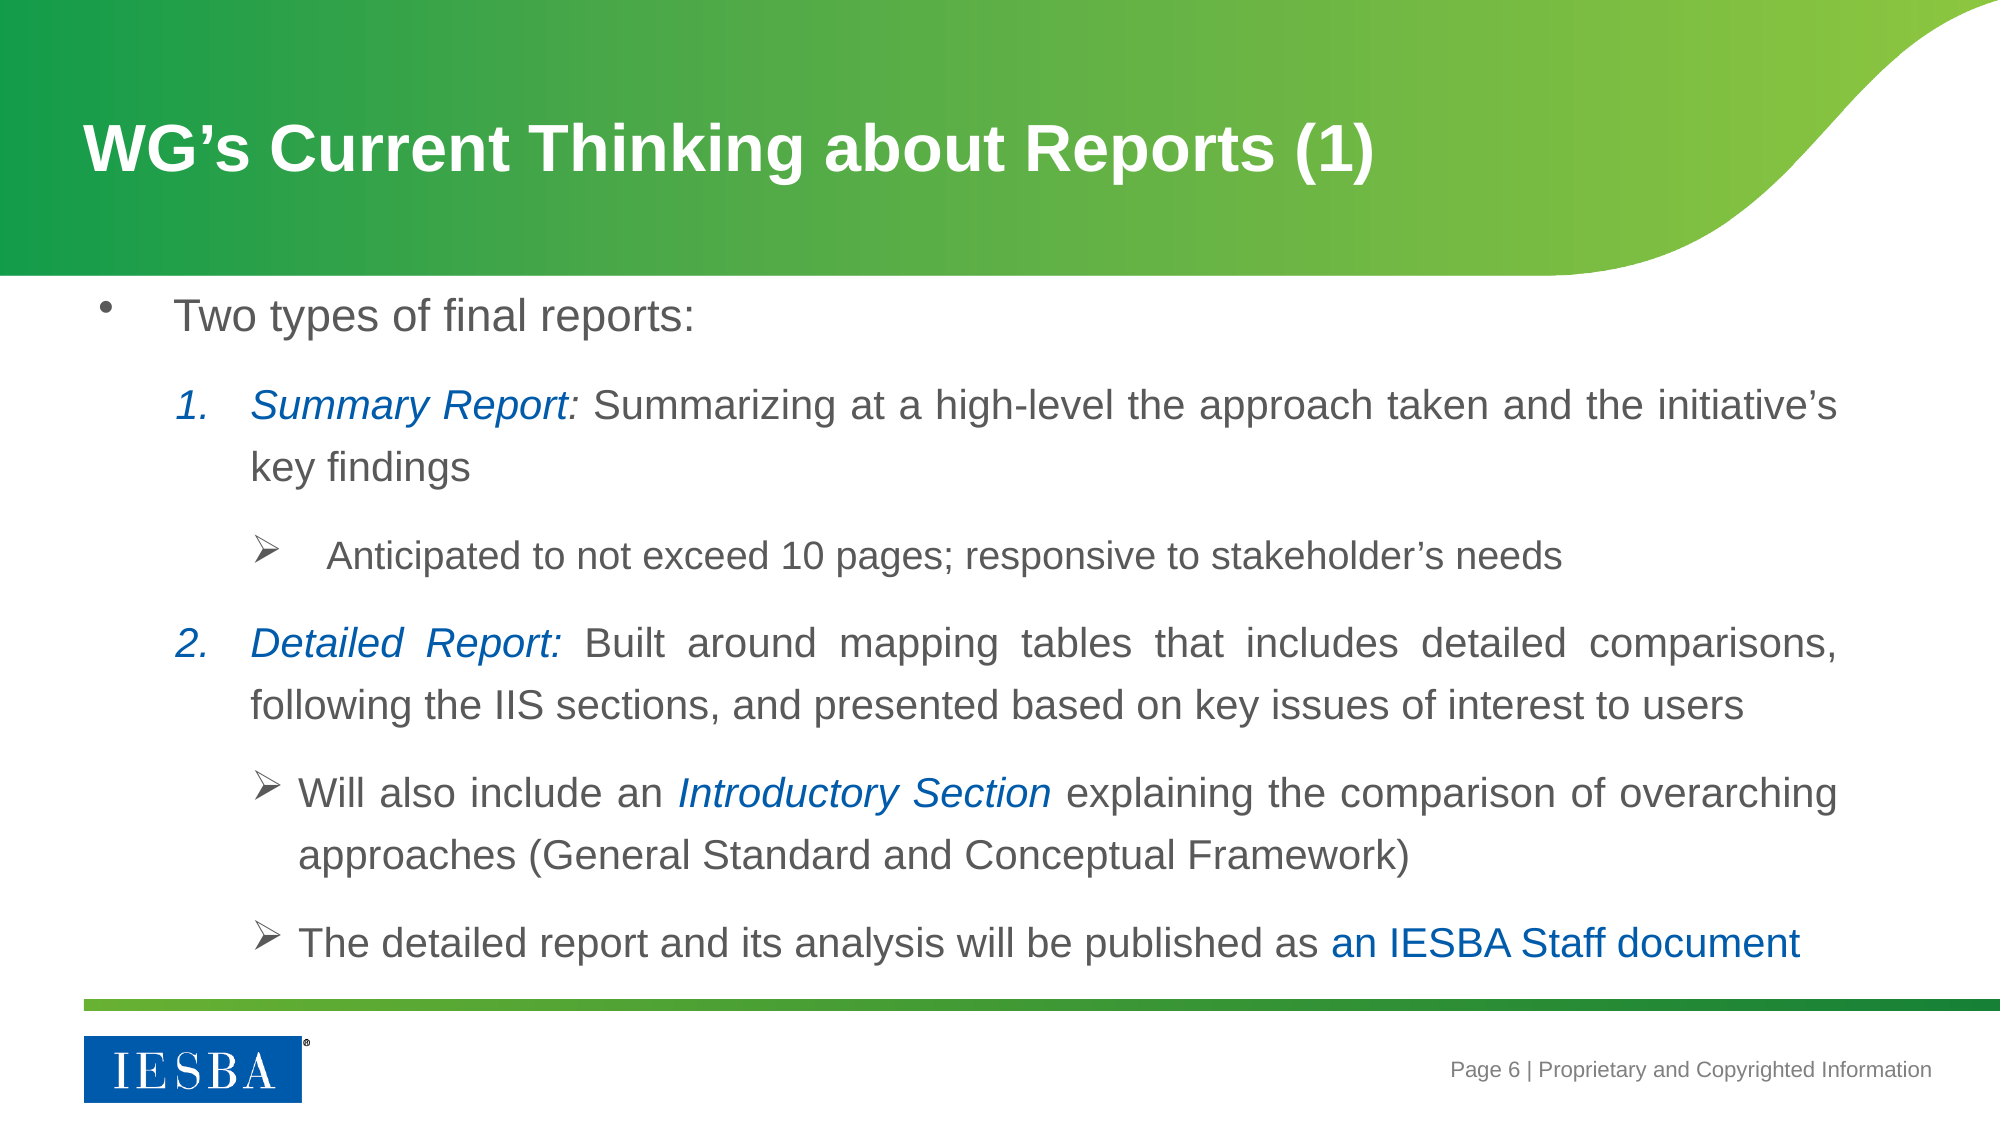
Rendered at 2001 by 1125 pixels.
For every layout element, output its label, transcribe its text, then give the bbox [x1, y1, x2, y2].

title WG’s Current Thinking about Reports (1) [83, 101, 1734, 189]
picture [84, 1057, 310, 1103]
list Two types of final reports: Summary Report: Summarizing at a high-level the approach taken and the initiative’s key findings Anticipated to not exceed 10 pages; responsive to stakeholder’s needs Detailed Report: Built around mapping tables that includes detailed comparisons, following the IIS sections, and presented based on key issues of interest to users Will also include an Introductory Section explaining the comparison of overarching approaches (General Standard and Conceptual Framework) The detailed report and its analysis will be published as an IESBA Staff document [83, 282, 1854, 1057]
picture [0, 0, 2000, 276]
